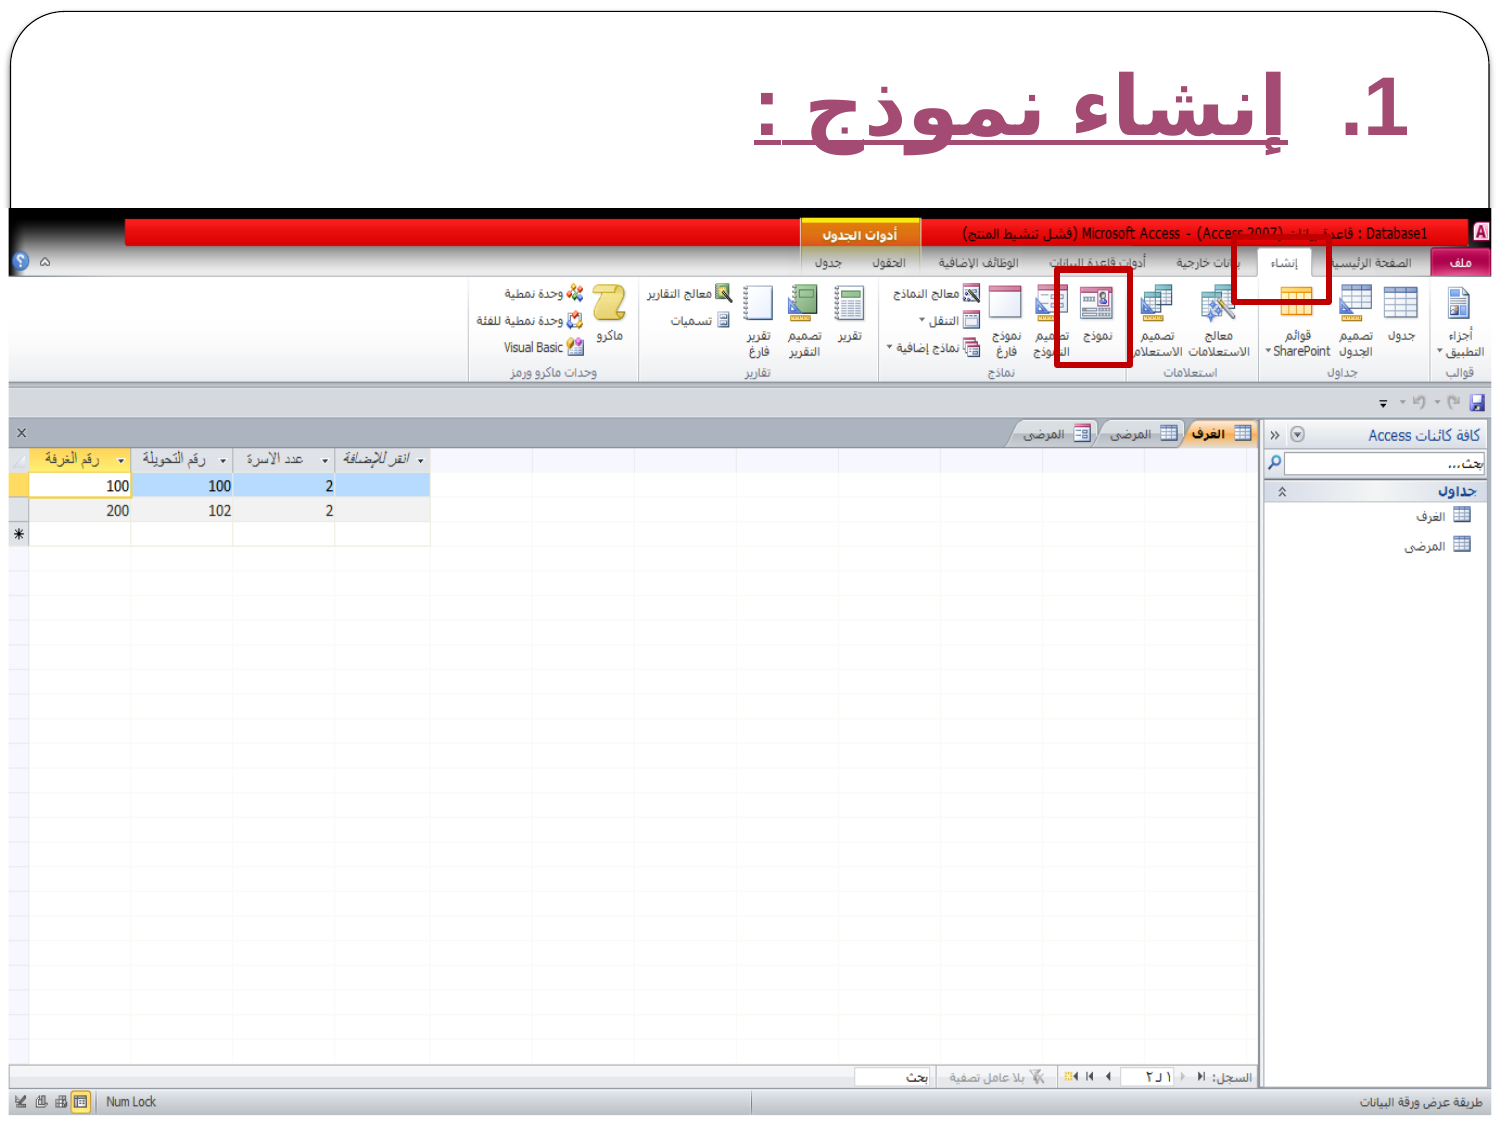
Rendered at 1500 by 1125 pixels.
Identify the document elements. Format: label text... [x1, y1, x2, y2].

text_box إنشاء نموذج : [149, 45, 1425, 207]
picture [0, 207, 1500, 1125]
